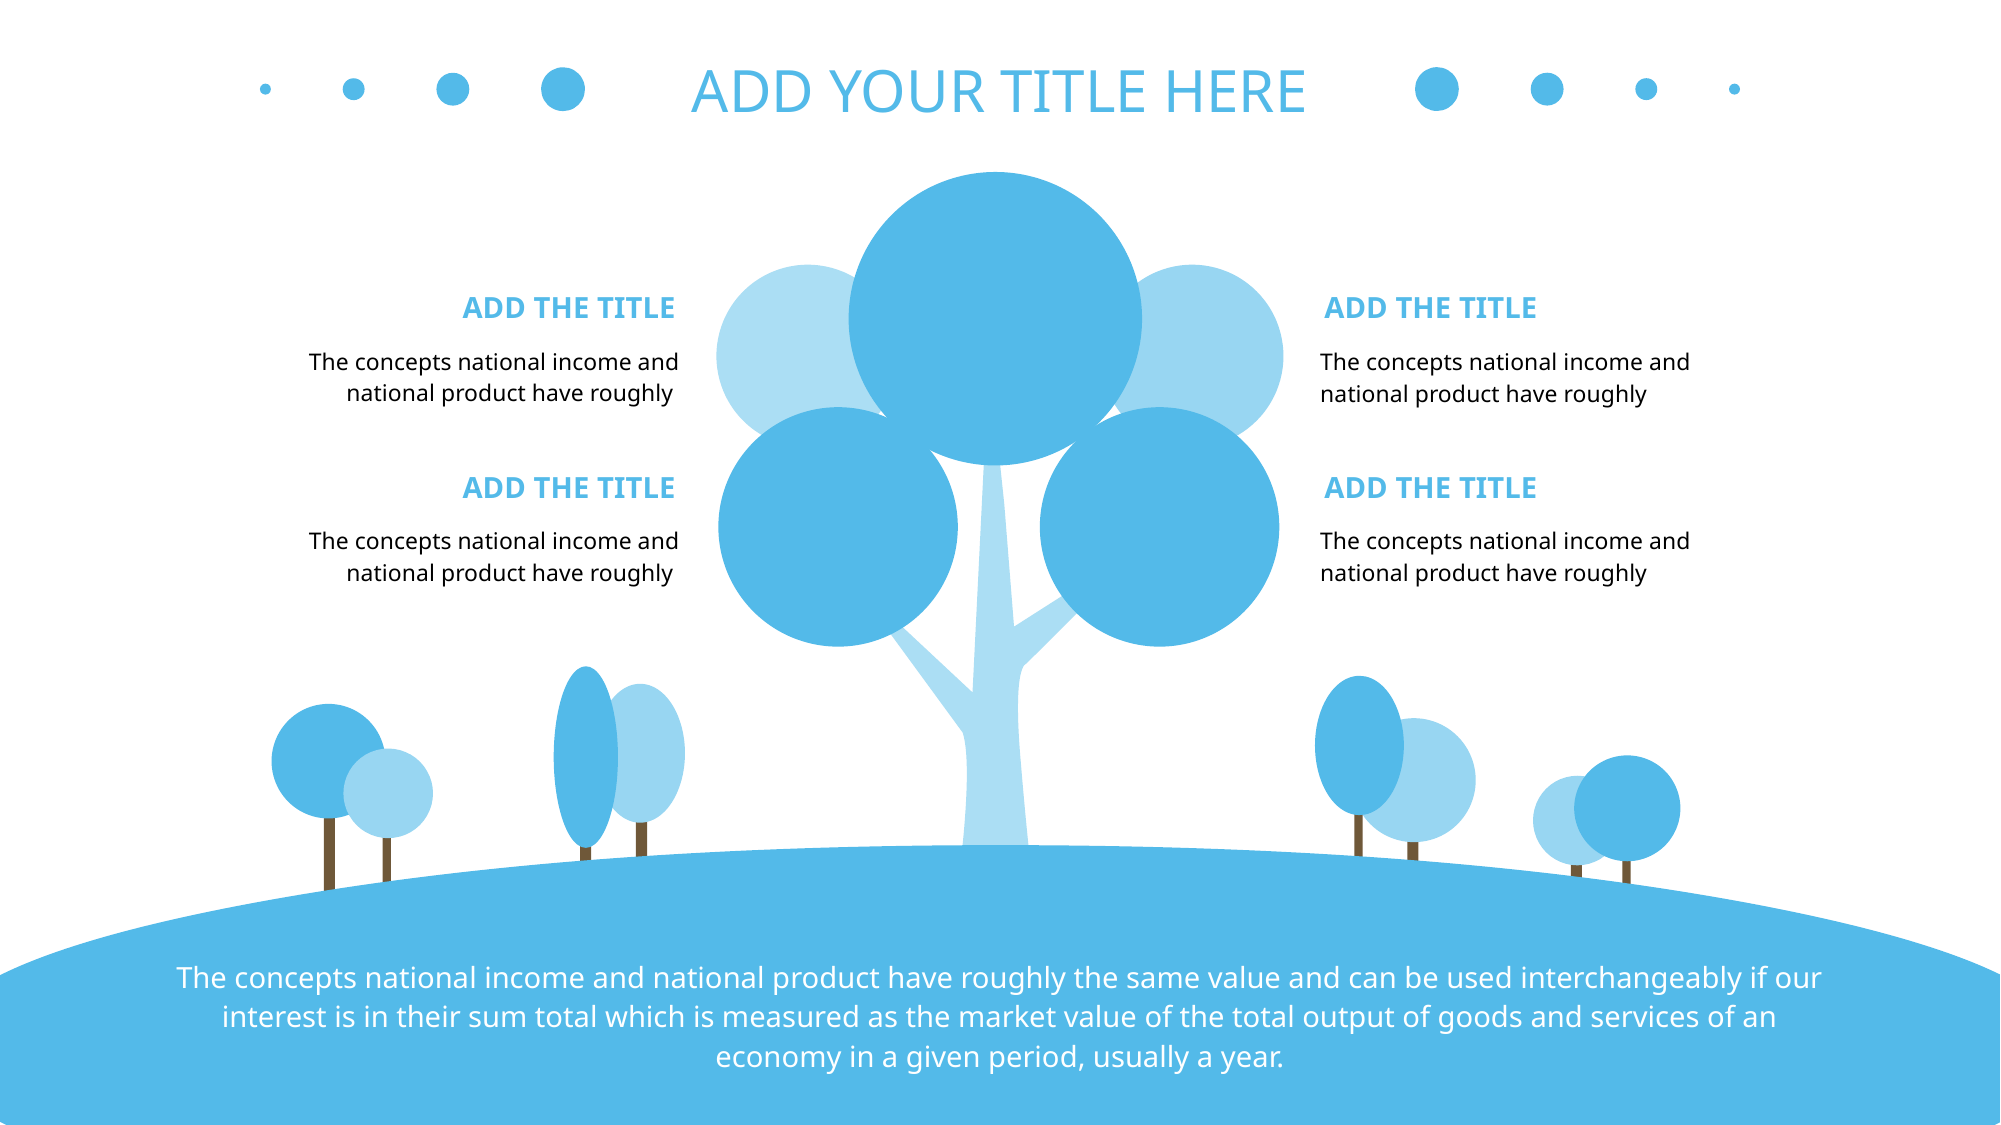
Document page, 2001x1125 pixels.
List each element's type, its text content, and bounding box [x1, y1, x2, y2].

text_box [1363, 718, 1476, 843]
text_box [847, 170, 1144, 467]
text_box [1407, 842, 1419, 860]
text_box The concepts national income and national product have roughly [216, 343, 680, 407]
text_box ADD THE TITLE [1324, 289, 1538, 325]
text_box [1038, 406, 1281, 648]
text_box [1413, 66, 1460, 113]
text_box [553, 666, 618, 848]
text_box The concepts national income and national product have roughly the same value and can be used interchangeably if our interest is in their sum total which is measured as the market value of the total output of goods and services of an economy in a given period, usually a year. [169, 954, 1831, 1074]
text_box [1115, 263, 1285, 436]
text_box [382, 838, 391, 882]
text_box [341, 77, 366, 102]
text_box The concepts national income and national product have roughly [1320, 343, 1784, 407]
text_box [271, 703, 384, 819]
text_box The concepts national income and national product have roughly [216, 523, 680, 586]
text_box [1533, 775, 1604, 866]
text_box [1529, 71, 1565, 107]
text_box [611, 683, 685, 823]
text_box The concepts national income and national product have roughly [1320, 523, 1784, 586]
text_box [540, 66, 586, 113]
text_box [1354, 815, 1363, 856]
text_box [0, 845, 2000, 1125]
text_box [258, 82, 272, 96]
text_box [715, 263, 881, 435]
text_box ADD YOUR TITLE HERE [677, 46, 1323, 132]
text_box [1574, 755, 1681, 862]
text_box [892, 466, 1076, 845]
text_box [323, 819, 335, 890]
text_box [435, 71, 471, 107]
text_box [1314, 675, 1404, 816]
text_box [580, 847, 592, 860]
text_box ADD THE TITLE [1324, 468, 1538, 504]
text_box [635, 822, 648, 856]
text_box [717, 406, 959, 648]
text_box [1570, 865, 1582, 877]
text_box [1634, 77, 1659, 102]
text_box [1727, 82, 1742, 96]
text_box ADD THE TITLE [462, 289, 676, 325]
text_box [343, 748, 433, 839]
text_box ADD THE TITLE [462, 468, 676, 504]
text_box [1622, 862, 1631, 883]
